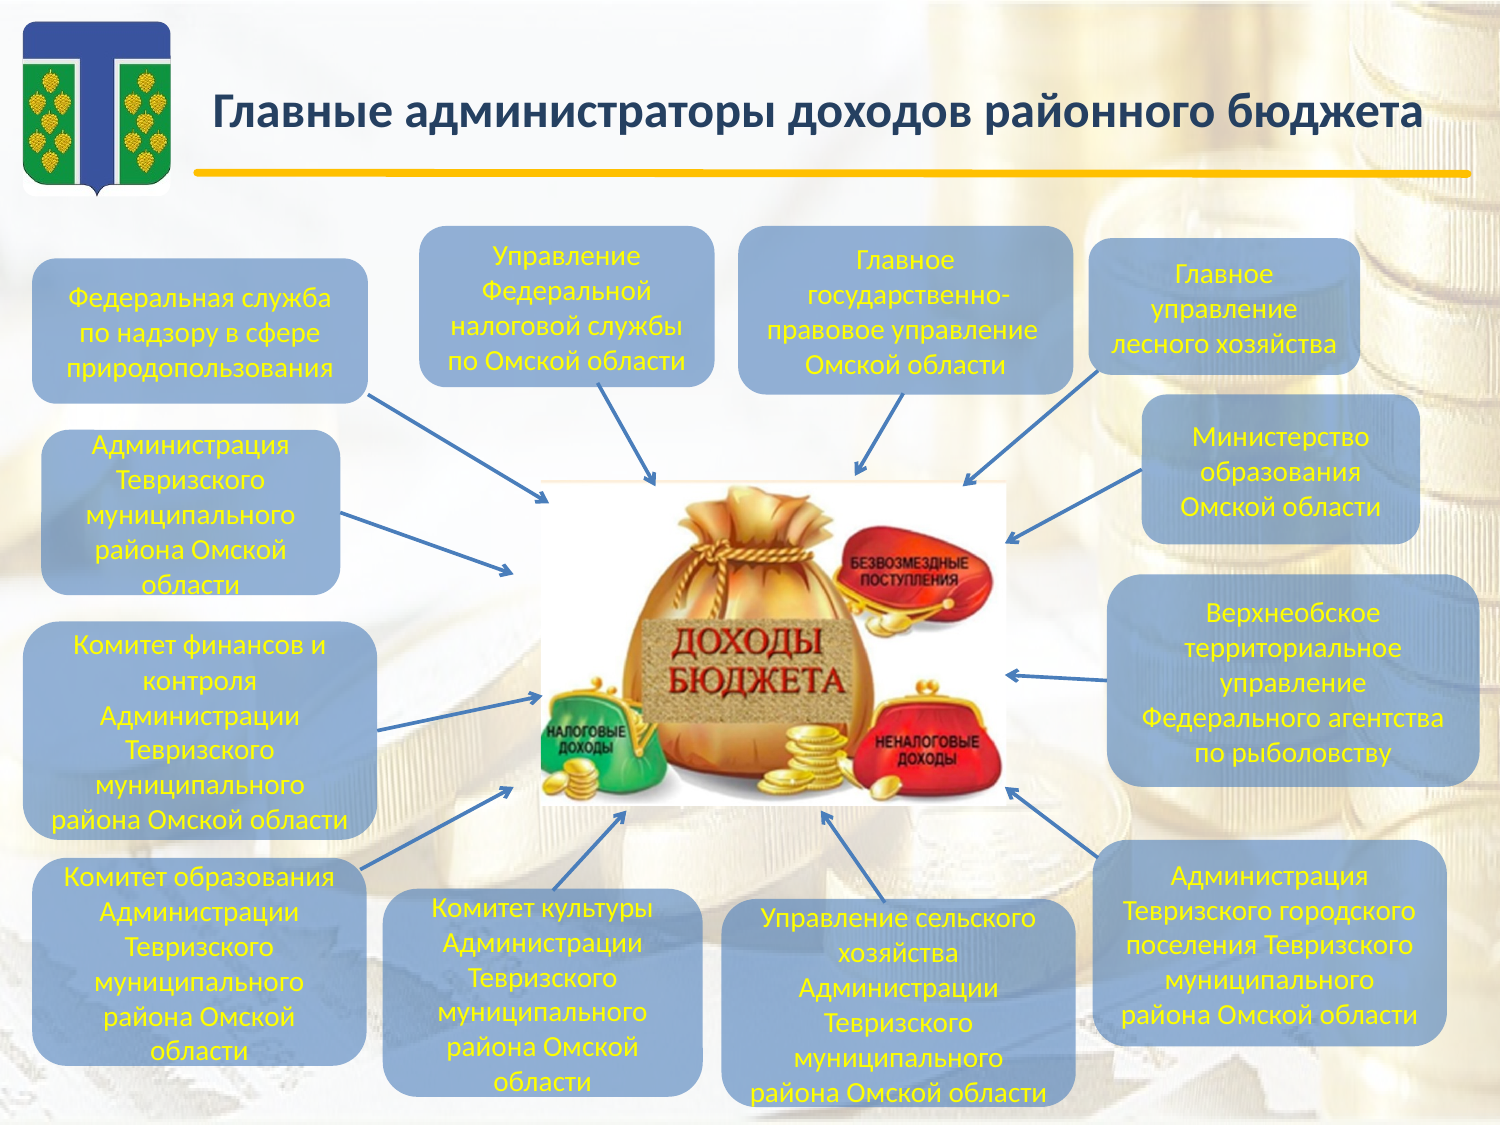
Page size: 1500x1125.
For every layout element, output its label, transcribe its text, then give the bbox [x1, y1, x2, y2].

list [540, 480, 1007, 806]
text_box Комитет образования Администрации Тевризского муниципального района Омской области [30, 855, 369, 1068]
text_box Управление сельского хозяйства Администрации Тевризского муниципального района Омской области [719, 896, 1078, 1110]
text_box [1004, 786, 1099, 858]
text_box Комитет культуры Администрации Тевризского муниципального района Омской области [380, 886, 705, 1099]
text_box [1004, 469, 1143, 544]
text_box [1004, 674, 1108, 681]
title Главные администраторы доходов районного бюджета [190, 54, 1447, 161]
text_box Главное государственно-правовое управление Омской области [736, 223, 1076, 397]
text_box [962, 370, 1099, 487]
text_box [376, 695, 543, 731]
picture [22, 21, 171, 197]
text_box Комитет финансов и контроля Администрации Тевризского муниципального района Омской области [20, 619, 380, 842]
text_box Главное управление лесного хозяйства [1086, 236, 1363, 377]
text_box Министерство образования Омской области [1139, 392, 1423, 547]
text_box Администрация Тевризского городского поселения Тевризского муниципального района Омской области [1090, 837, 1450, 1049]
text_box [367, 394, 550, 504]
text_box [820, 810, 886, 903]
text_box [359, 786, 514, 870]
text_box Управление Федеральной налоговой службы по Омской области [417, 223, 717, 390]
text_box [854, 392, 904, 477]
text_box Верхнеобское территориальное управление Федерального агентства по рыболовству [1104, 572, 1482, 789]
text_box Администрация Тевризского муниципального района Омской области [39, 427, 343, 598]
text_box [597, 382, 656, 487]
text_box Федеральная служба по надзору в сфере природопользования [30, 256, 371, 406]
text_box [552, 810, 627, 891]
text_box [339, 512, 514, 575]
